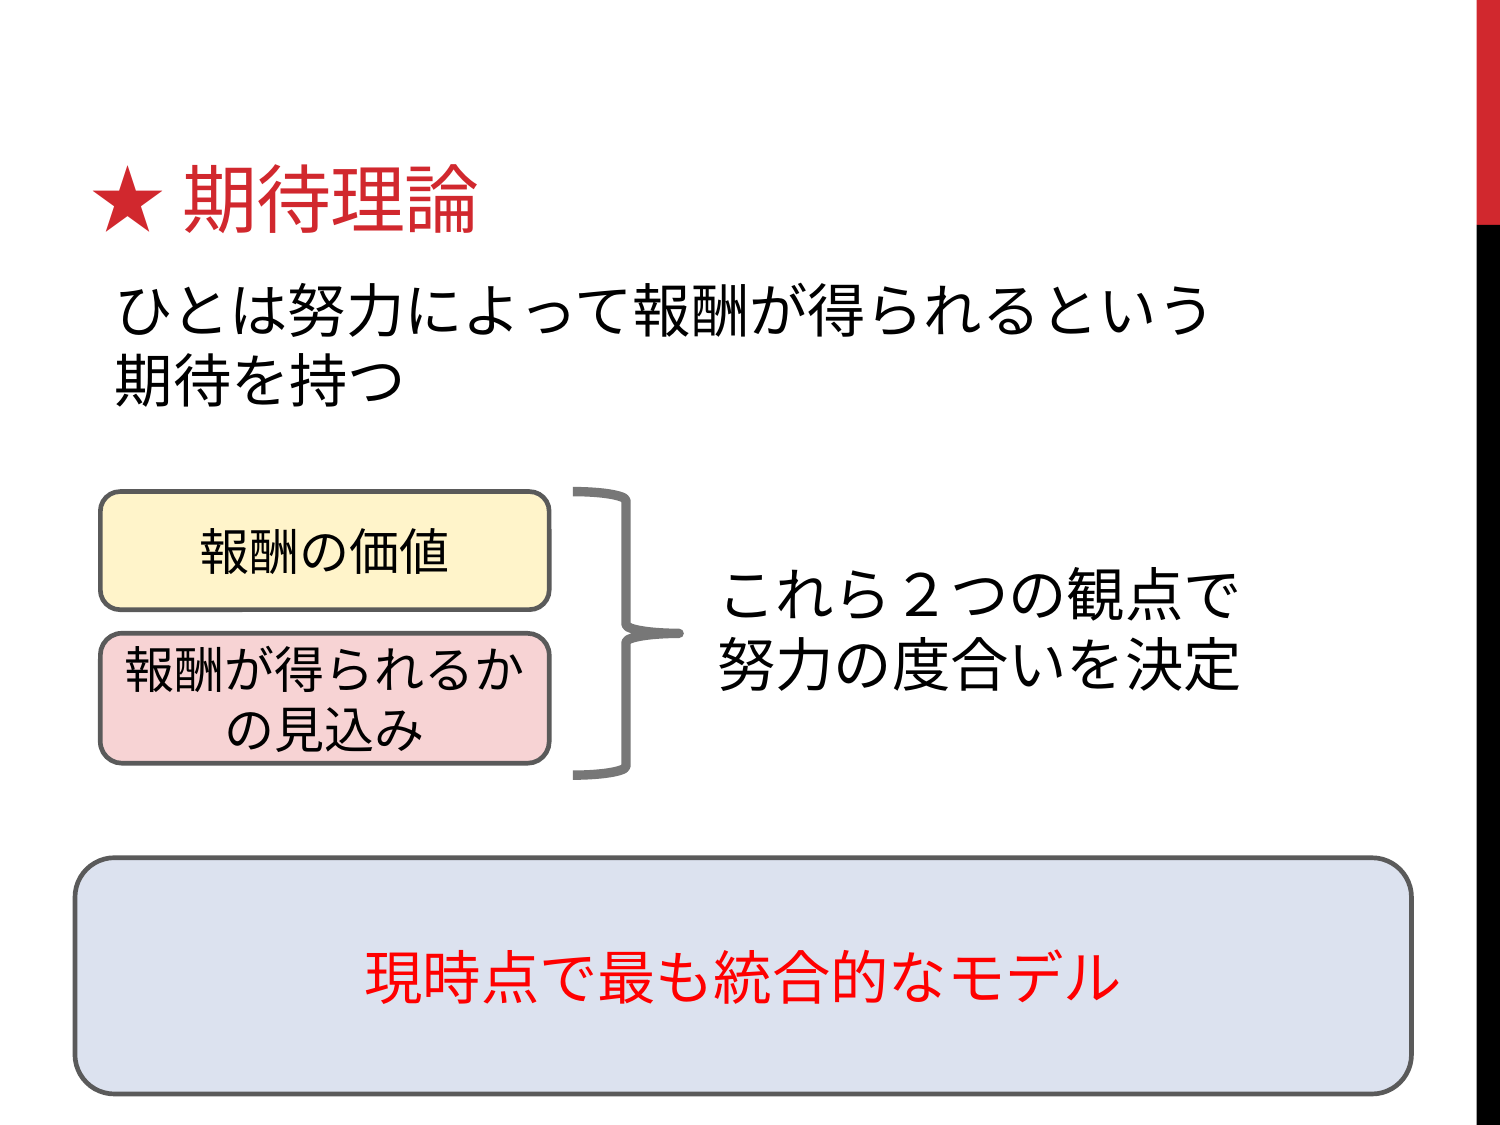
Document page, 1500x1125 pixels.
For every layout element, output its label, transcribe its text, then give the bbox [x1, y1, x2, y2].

title ★期待理論 [75, 25, 1025, 250]
text_box [572, 490, 681, 777]
text_box 報酬が得られるかの見込み [97, 630, 552, 766]
text_box ひとは努力によって報酬が得られるという 期待を持つ [100, 267, 1365, 422]
text_box 現時点で最も統合的なモデル [72, 855, 1414, 1097]
text_box 報酬の価値 [98, 489, 552, 613]
text_box これら２つの観点で 努力の度合いを決定 [702, 550, 1412, 706]
